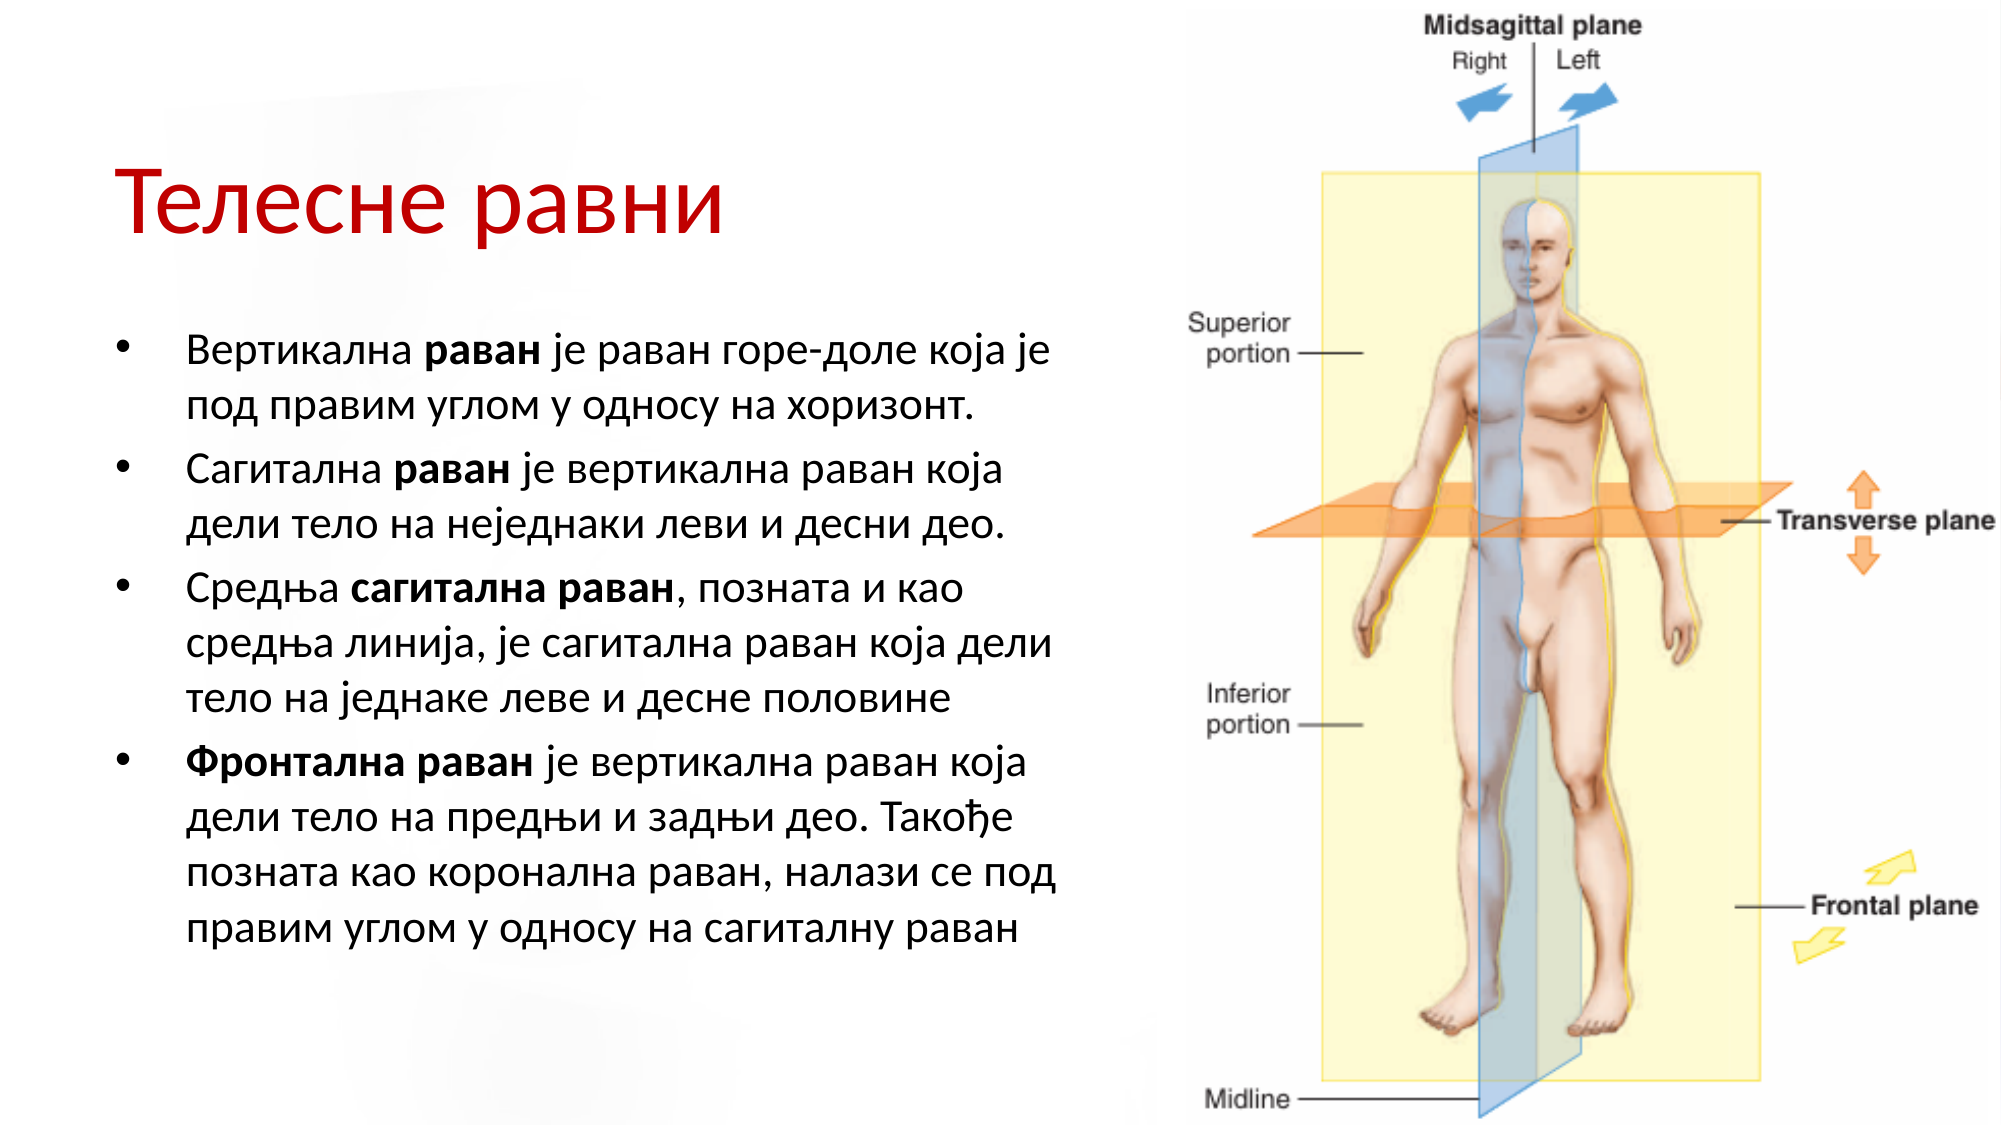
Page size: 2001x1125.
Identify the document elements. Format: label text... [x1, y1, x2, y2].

title Телесне равни [99, 110, 1151, 278]
list Вертикална раван је раван горе-доле која је под правим углом у односу на хоризонт. Сагитална раван је вертикална раван која дели тело на неједнаки леви и десни део. Средња сагитална раван, позната и као средња линија, је сагитална раван која дели тело на једнаке леве и десне половине Фронтална раван је вертикална раван која дели тело на предњи и задњи део. Такође позната као коронална раван, налази се под правим углом у односу на сагиталну раван [100, 310, 1104, 1043]
picture [0, 0, 2001, 1125]
